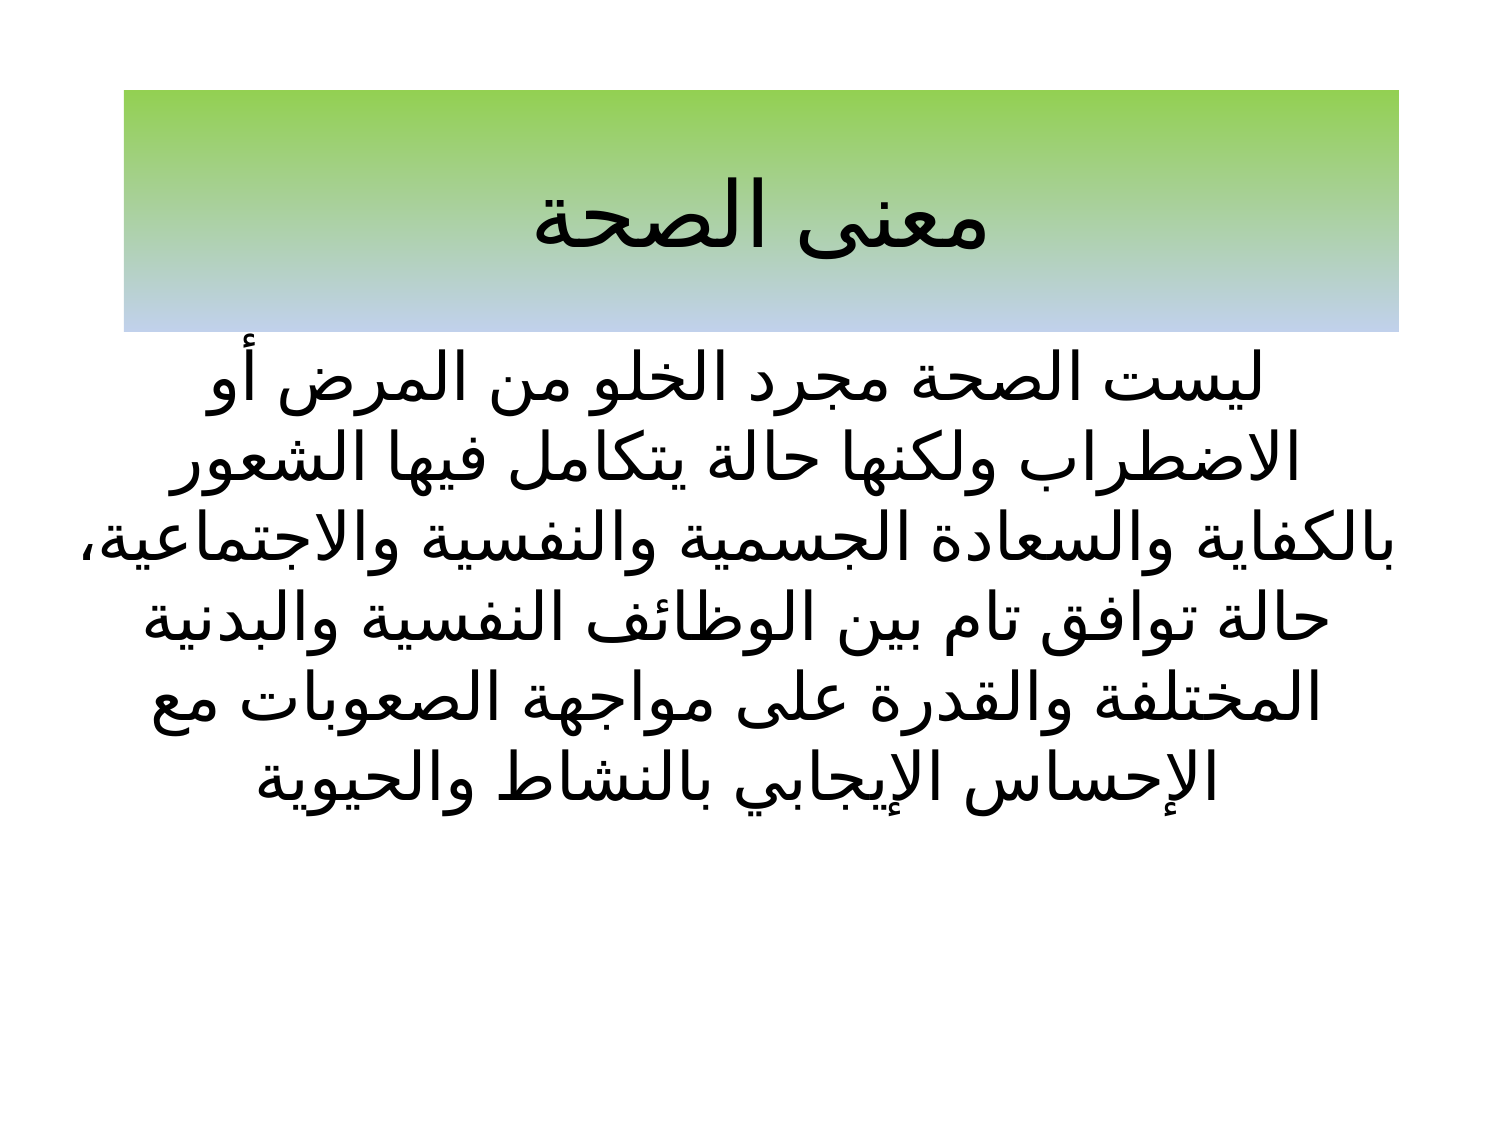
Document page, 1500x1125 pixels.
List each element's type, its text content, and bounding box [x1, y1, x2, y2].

subtitle ليست الصحة مجرد الخلو من المرض أو الاضطراب ولكنها حالة يتكامل فيها الشعور بالكفاية والسعادة الجسمية والنفسية والاجتماعية، حالة توافق تام بين الوظائف النفسية والبدنية المختلفة والقدرة على مواجهة الصعوبات مع الإحساس الإيجابي بالنشاط والحيوية [53, 326, 1424, 925]
title معنى الصحة [123, 90, 1399, 326]
